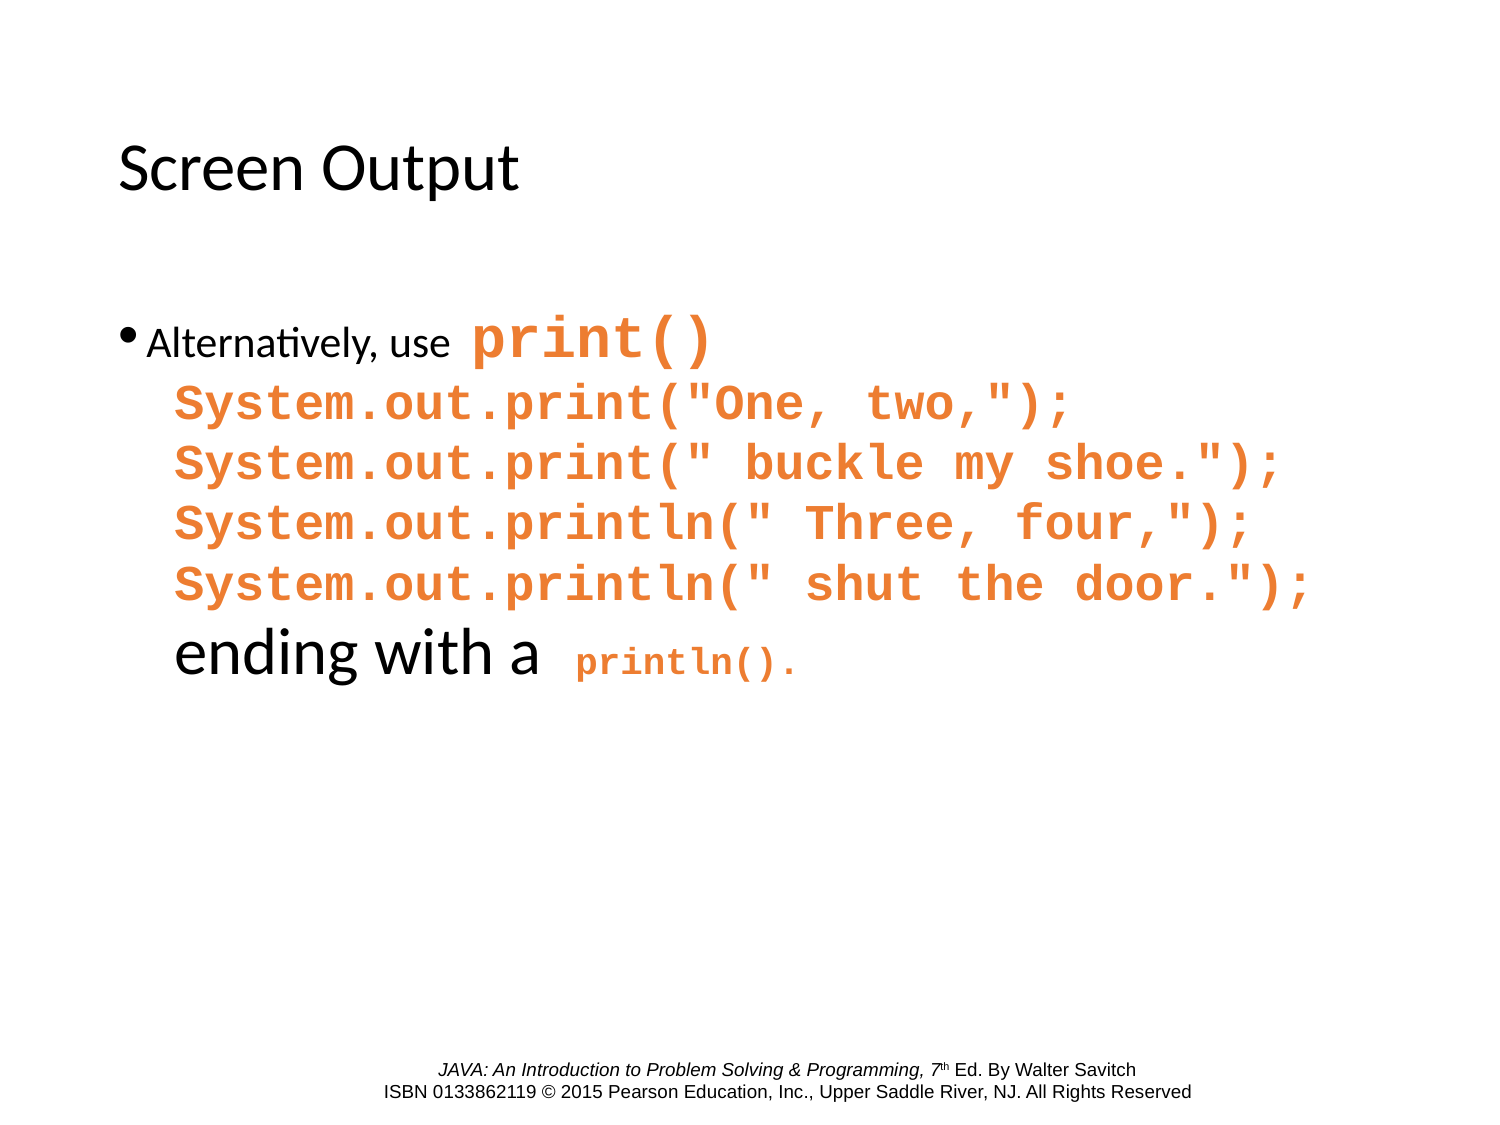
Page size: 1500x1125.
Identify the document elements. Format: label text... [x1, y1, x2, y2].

list Alternatively, use print() System.out.print("One, two,"); System.out.print(" buckle my shoe."); System.out.println(" Three, four,"); System.out.println(" shut the door."); ending with a println(). [103, 299, 1397, 1014]
title Screen Output [103, 59, 1397, 278]
